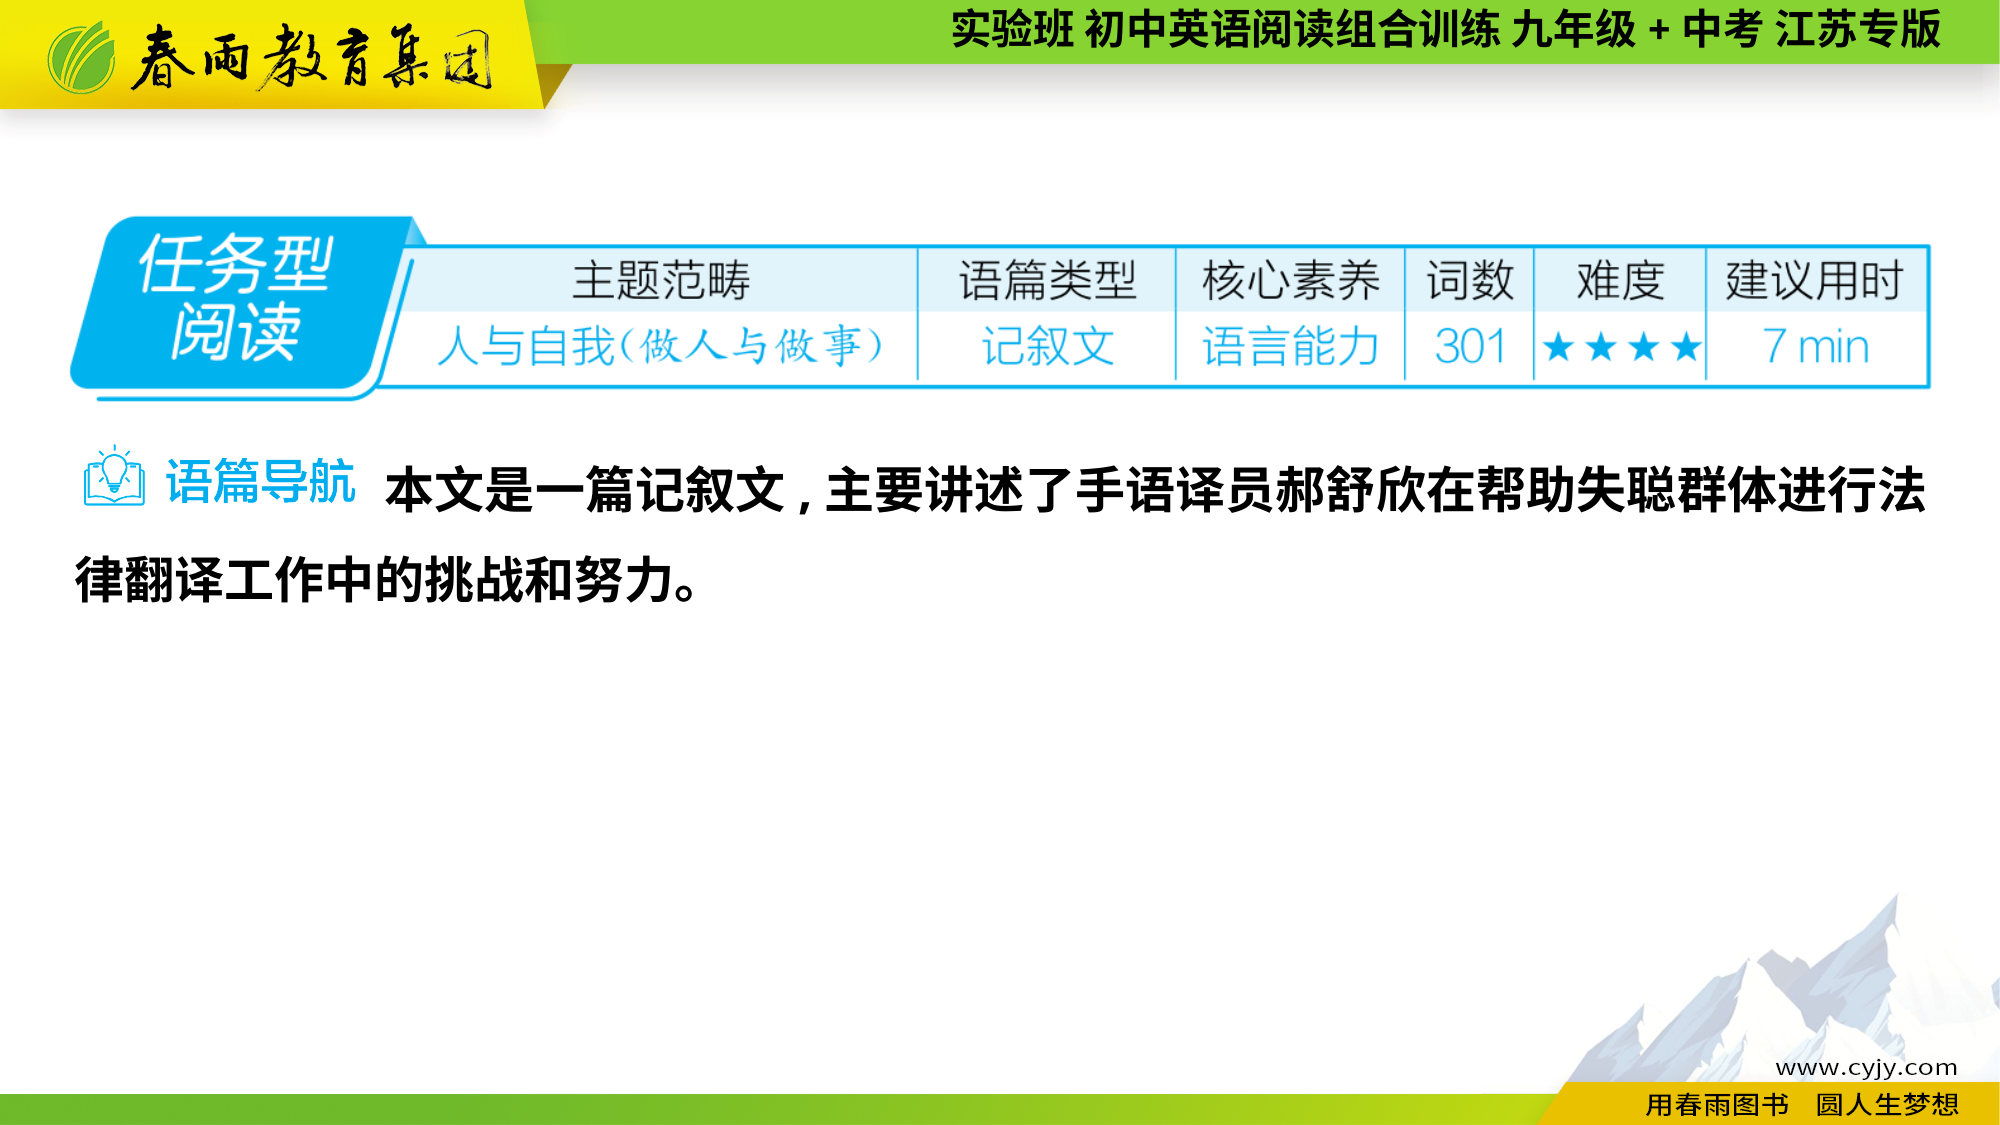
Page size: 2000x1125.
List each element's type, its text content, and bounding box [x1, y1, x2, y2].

picture [0, 0, 2000, 1125]
list 本文是一篇记叙文,主要讲述了手语译员郝舒欣在帮助失聪群体进行法律翻译工作中的挑战和努力。 [59, 421, 1944, 607]
